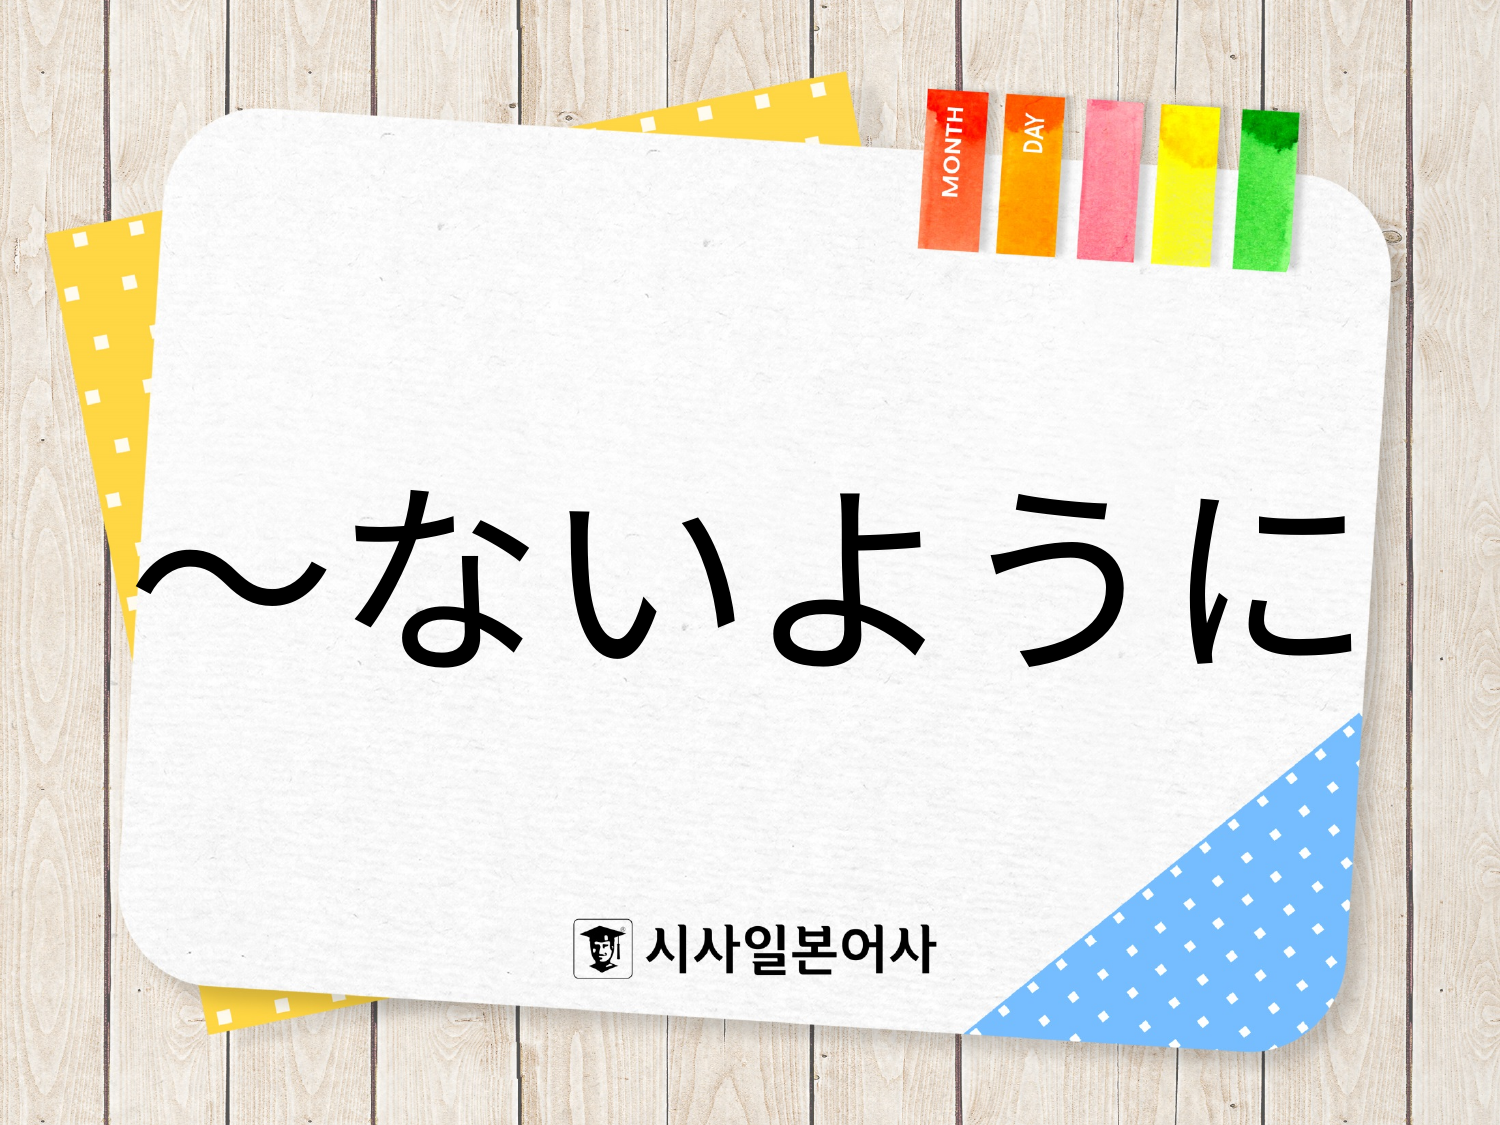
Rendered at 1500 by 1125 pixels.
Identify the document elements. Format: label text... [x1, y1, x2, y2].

picture [0, 0, 1500, 1125]
title ～ないように [75, 338, 1425, 811]
